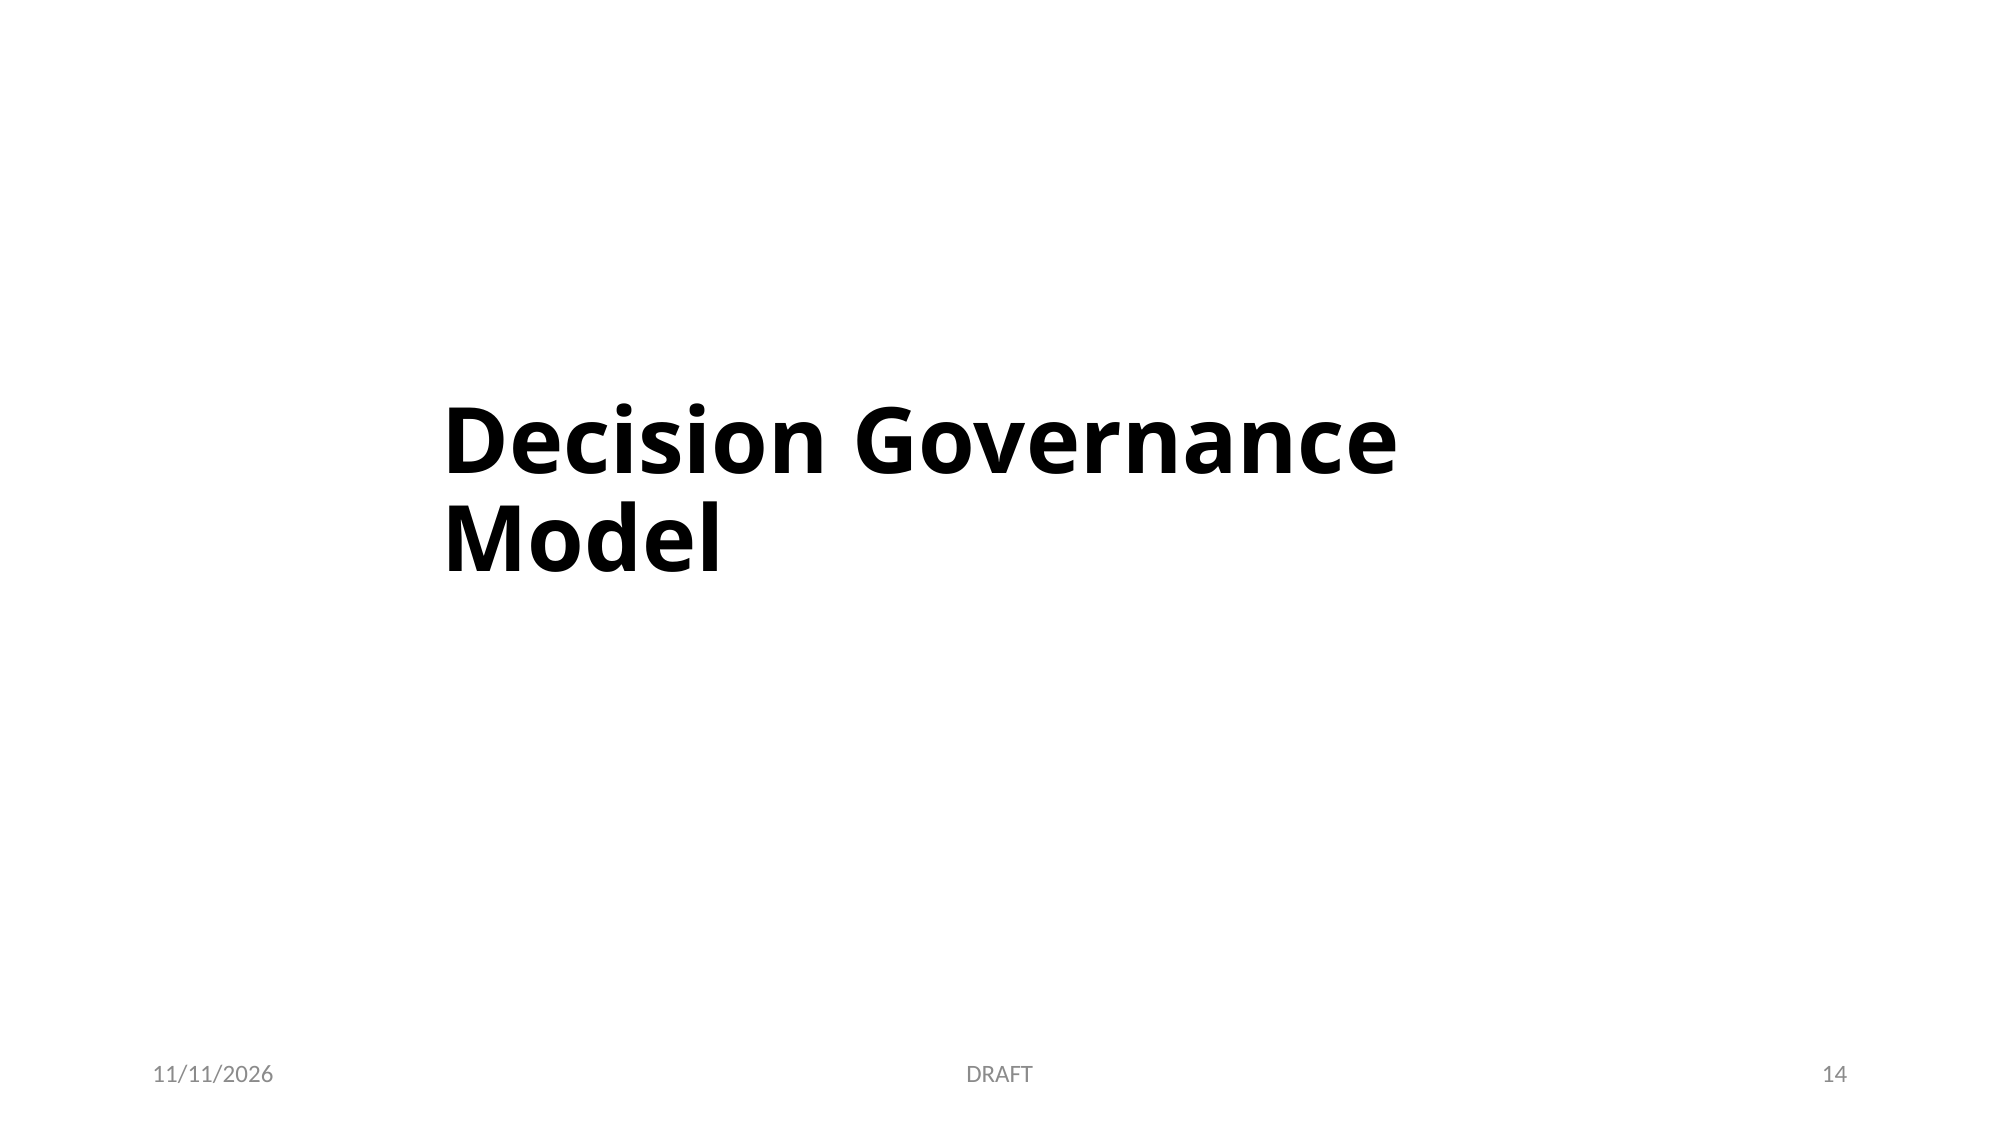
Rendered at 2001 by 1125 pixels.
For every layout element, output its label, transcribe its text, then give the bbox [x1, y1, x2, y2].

slide_number 14 [1412, 1042, 1863, 1103]
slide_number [137, 1042, 588, 1103]
title Decision Governance Model [426, 384, 1629, 602]
footer DRAFT [662, 1042, 1338, 1103]
